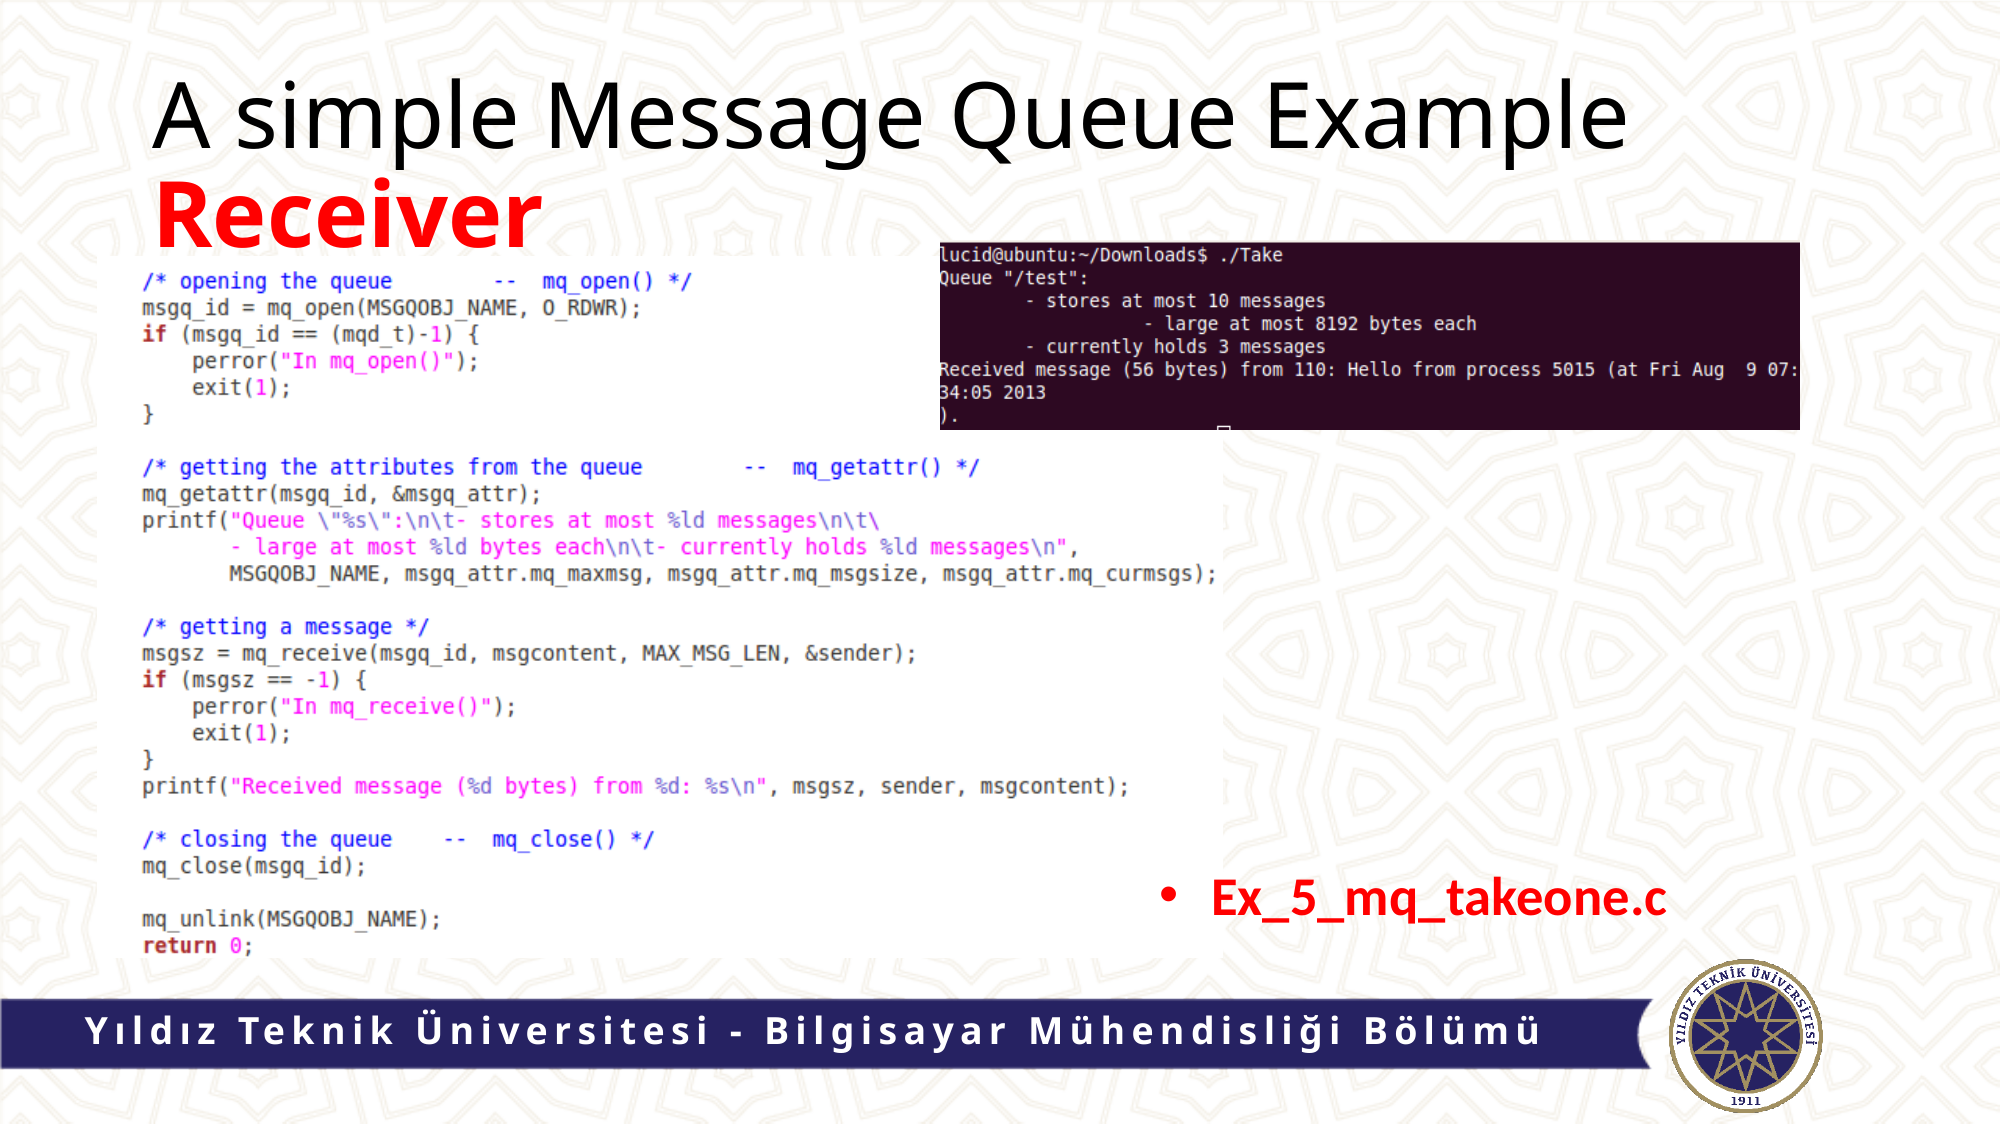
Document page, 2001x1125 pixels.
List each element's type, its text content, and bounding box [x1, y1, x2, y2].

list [97, 256, 1223, 958]
text_box Ex_5_mq_takeone.c [1144, 853, 1708, 978]
picture [0, 0, 2000, 1125]
footer Yıldız Teknik Üniversitesi - Bilgisayar Mühendisliği Bölümü [0, 997, 1628, 1069]
title A simple Message Queue Example Receiver [137, 59, 1863, 278]
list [940, 240, 1800, 431]
